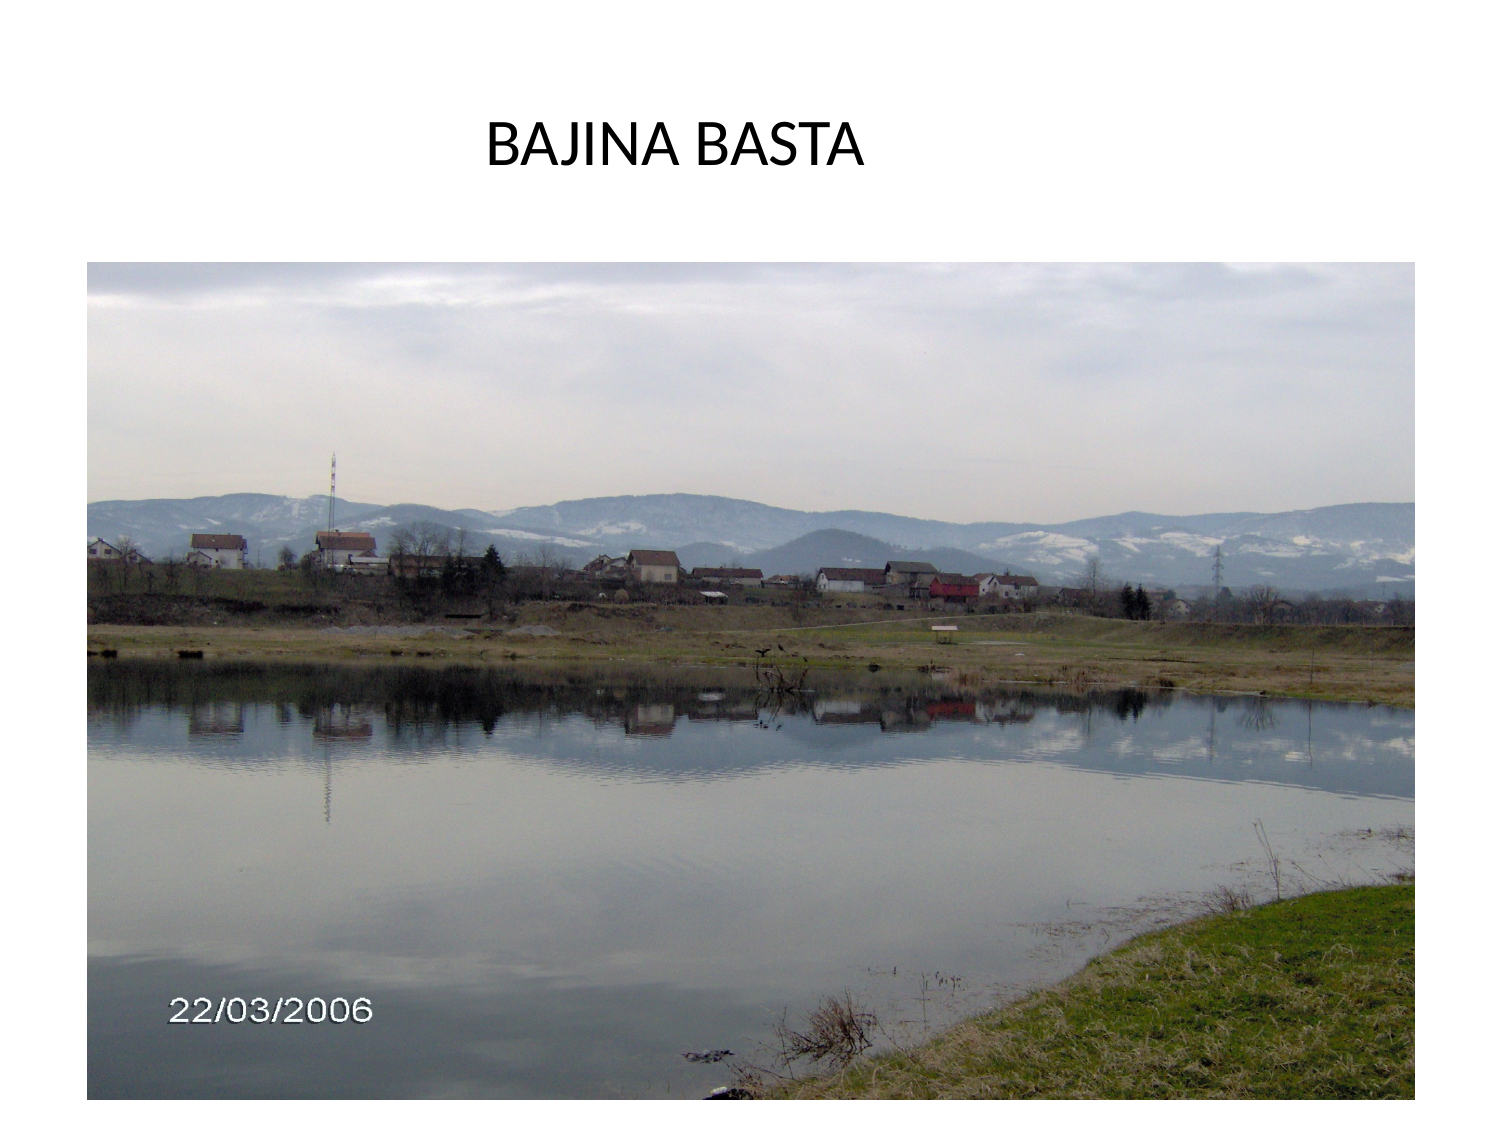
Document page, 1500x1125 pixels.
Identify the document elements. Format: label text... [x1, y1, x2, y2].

title BAJINA BASTA [0, 45, 1350, 233]
picture [87, 262, 1415, 1101]
